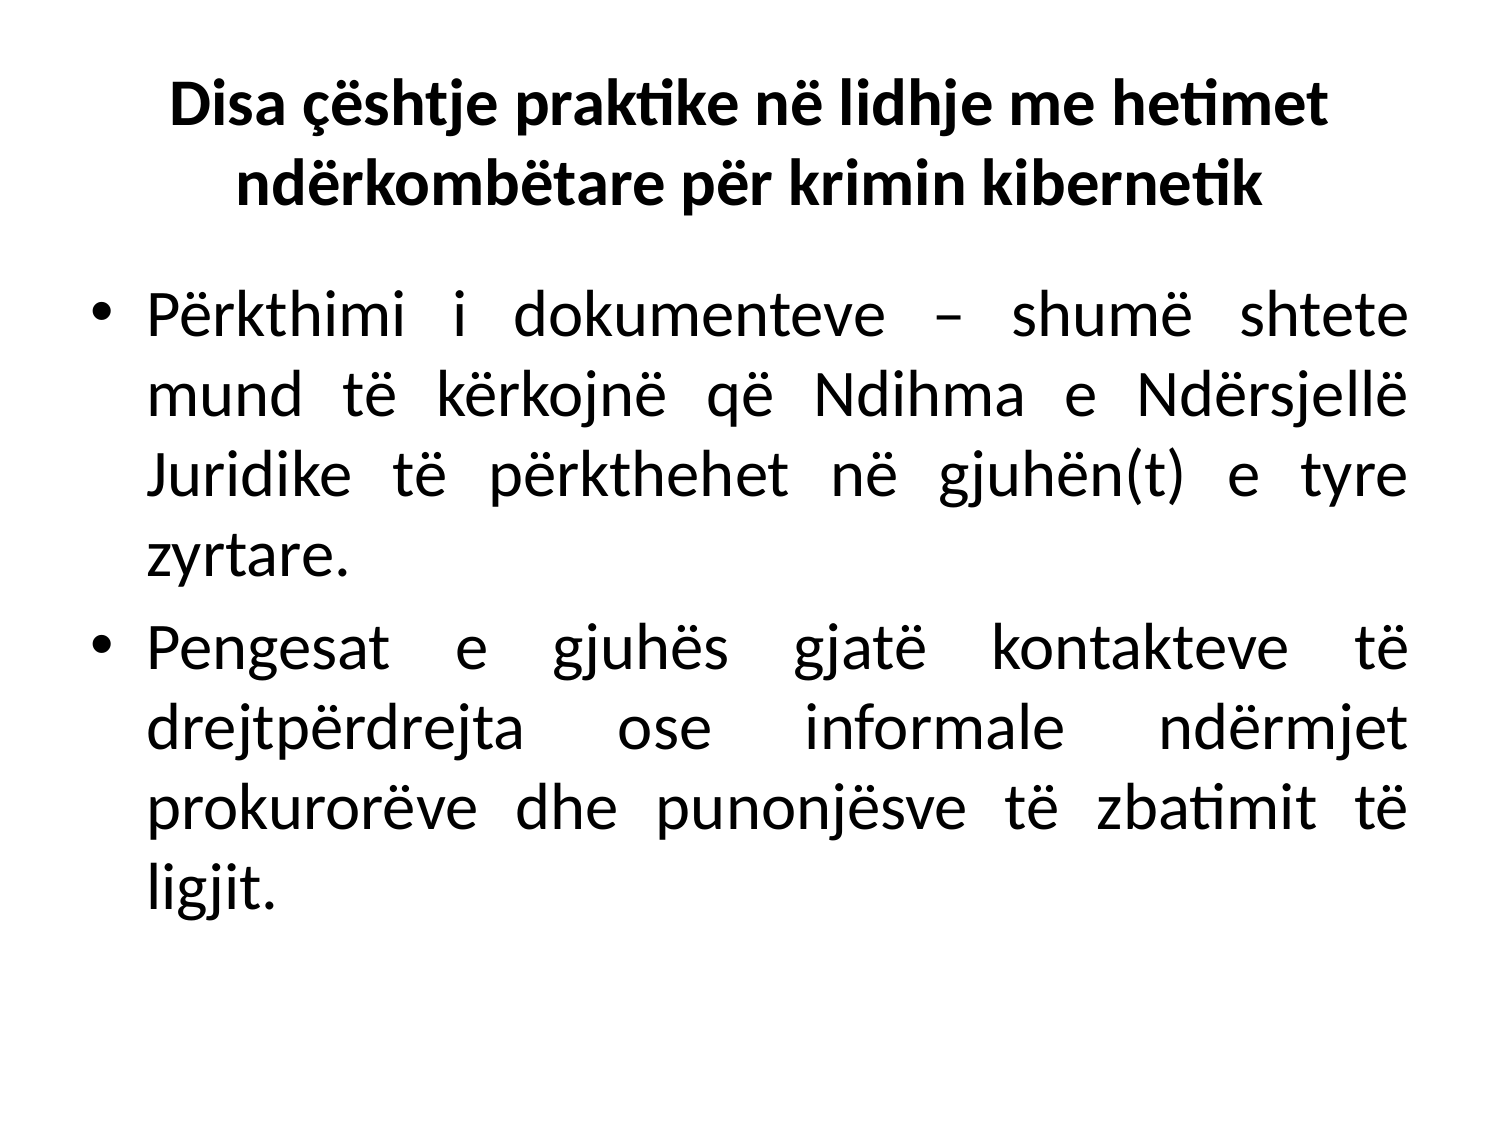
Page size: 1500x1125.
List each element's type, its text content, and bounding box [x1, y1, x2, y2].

list Përkthimi i dokumenteve – shumë shtete mund të kërkojnë që Ndihma e Ndërsjellë Juridike të përkthehet në gjuhën(t) e tyre zyrtare. Pengesat e gjuhës gjatë kontakteve të drejtpërdrejta ose informale ndërmjet prokurorëve dhe punonjësve të zbatimit të ligjit. [74, 262, 1426, 1006]
title Disa çështje praktike në lidhje me hetimet ndërkombëtare për krimin kibernetik [74, 44, 1426, 233]
